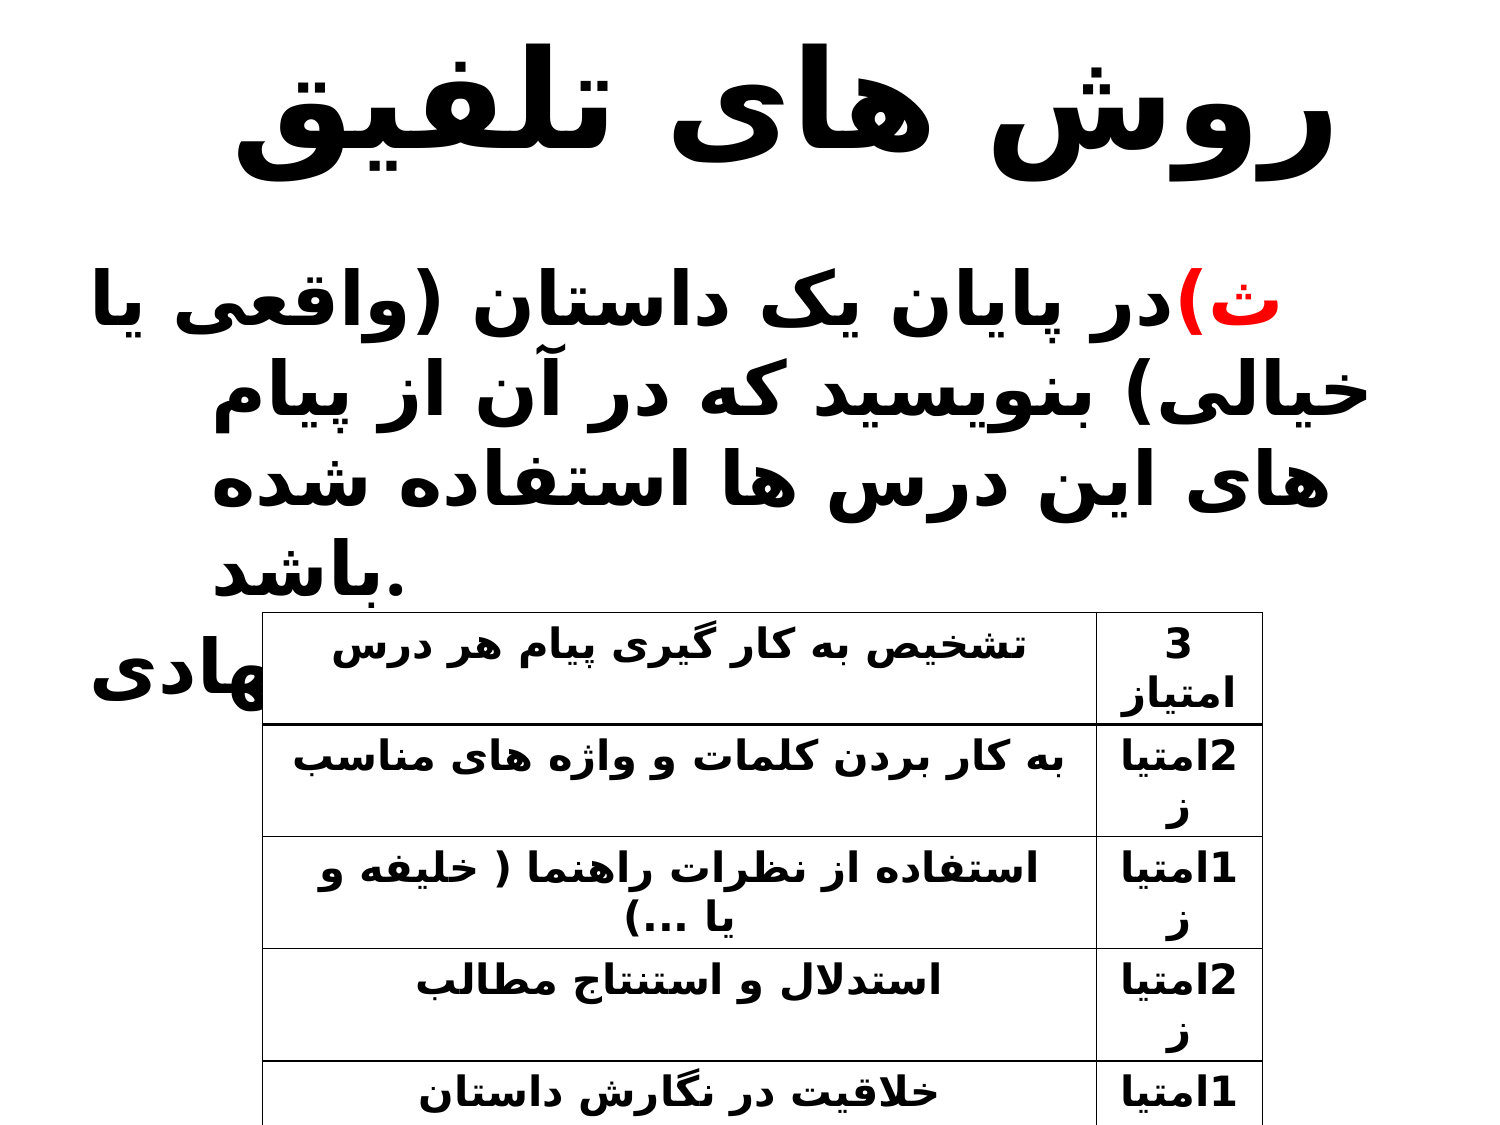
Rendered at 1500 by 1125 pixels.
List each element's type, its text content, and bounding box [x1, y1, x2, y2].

table_header تشخیص به کار گیری پیام هر درس [263, 613, 1096, 723]
text_box روش های تلفیق [49, 24, 1475, 163]
table_header 3 امتیاز [1097, 613, 1262, 723]
table_cell 1امتیاز [1097, 837, 1262, 948]
table_cell 1امتیاز [1097, 1062, 1262, 1125]
table_cell 2امتیاز [1097, 949, 1262, 1060]
table_cell خلاقیت در نگارش داستان [263, 1062, 1096, 1125]
table_cell به کار بردن کلمات و واژه های مناسب [263, 726, 1096, 836]
table_cell 2امتیاز [1097, 726, 1262, 836]
list ث)در پایان یک داستان (واقعی یا خیالی) بنویسید که در آن از پیام های این درس ها استفاده شده باشد. جدول ارزشیابی پیشنهادی [75, 243, 1425, 986]
table_cell استدلال و استنتاج مطالب [263, 949, 1096, 1060]
table_cell استفاده از نظرات راهنما ( خلیفه و یا ...) [263, 837, 1096, 948]
